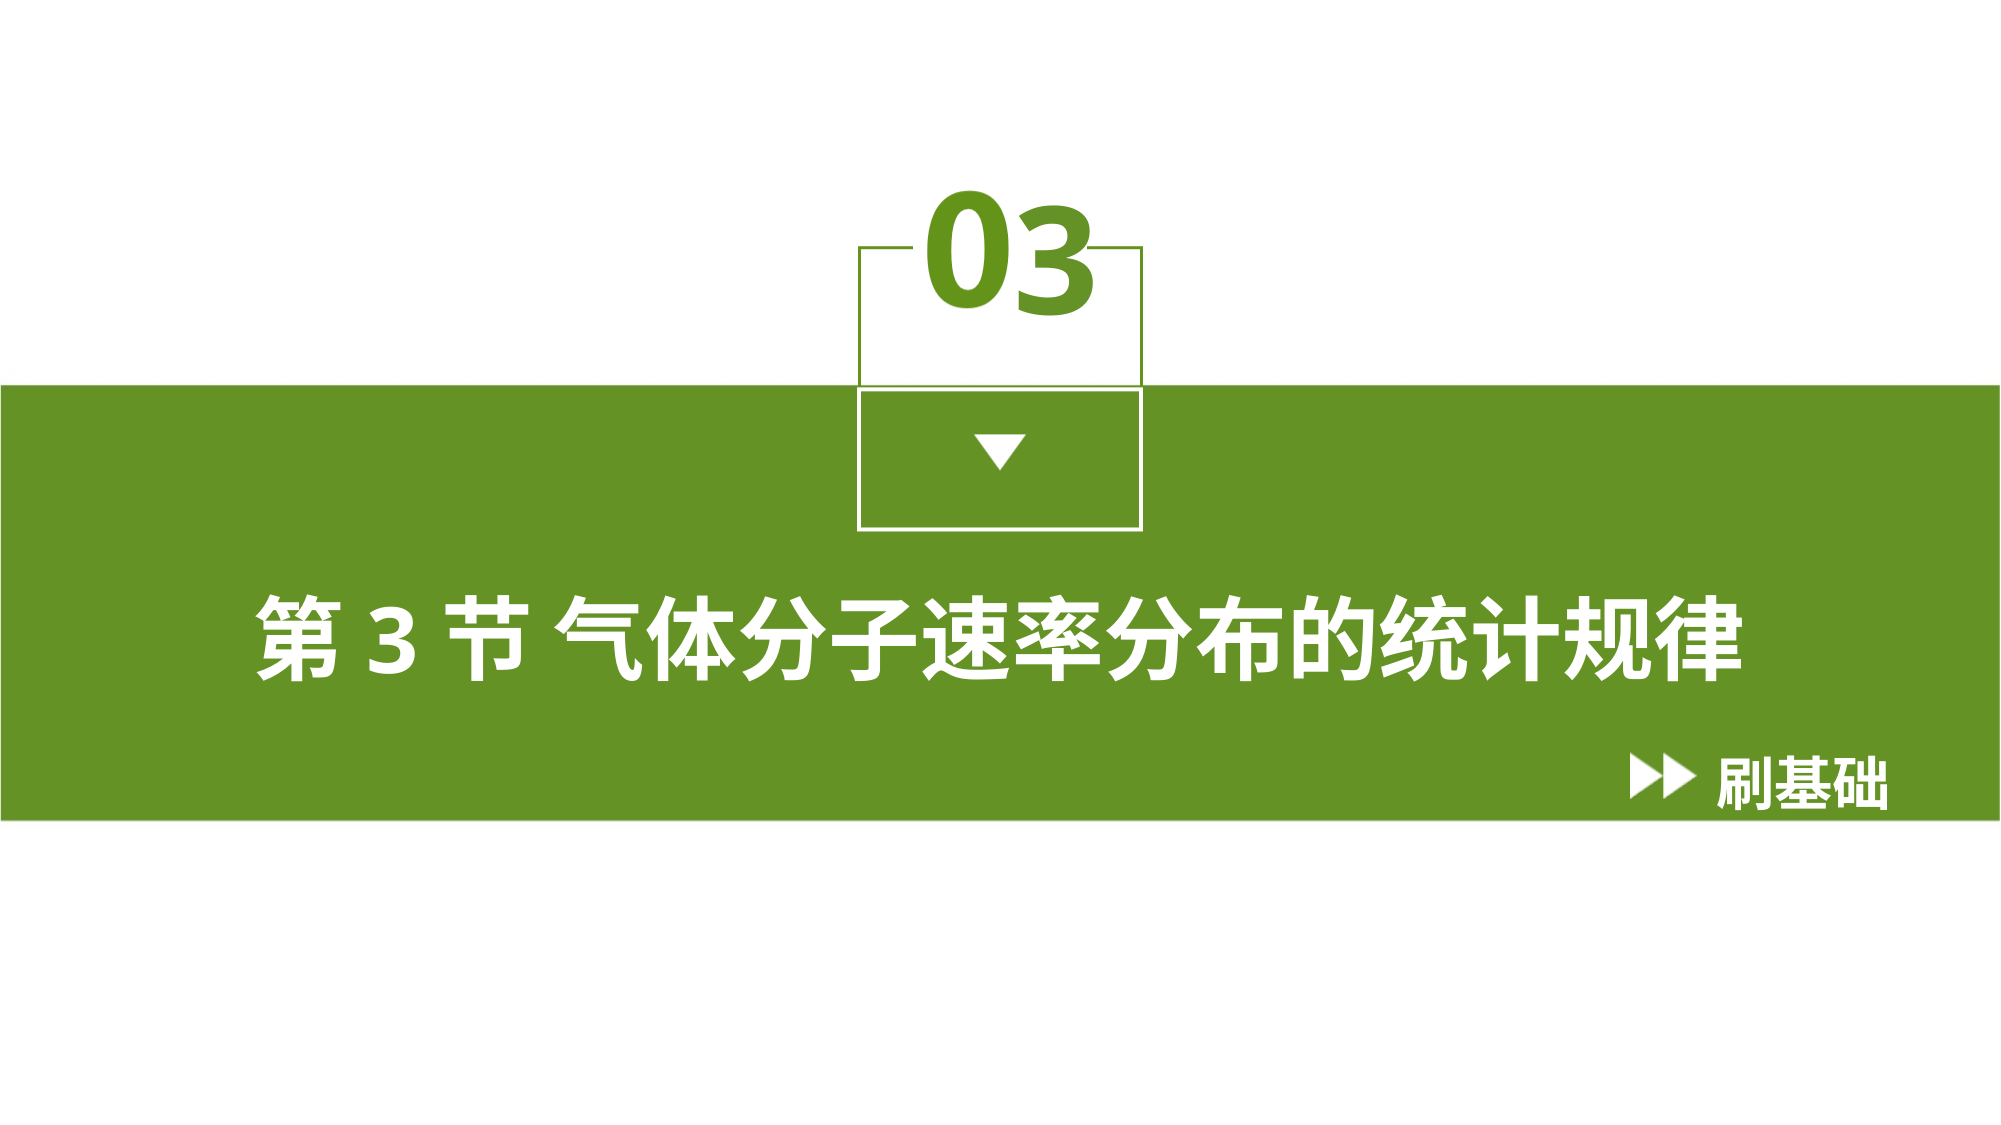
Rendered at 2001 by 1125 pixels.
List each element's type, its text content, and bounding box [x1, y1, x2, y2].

picture [0, 0, 2000, 572]
text_box 3 [1013, 156, 1173, 353]
picture [0, 699, 2000, 1125]
text_box 刷基础 [1715, 718, 1997, 812]
text_box 第3节 气体分子速率分布的统计规律 [0, 572, 2000, 699]
